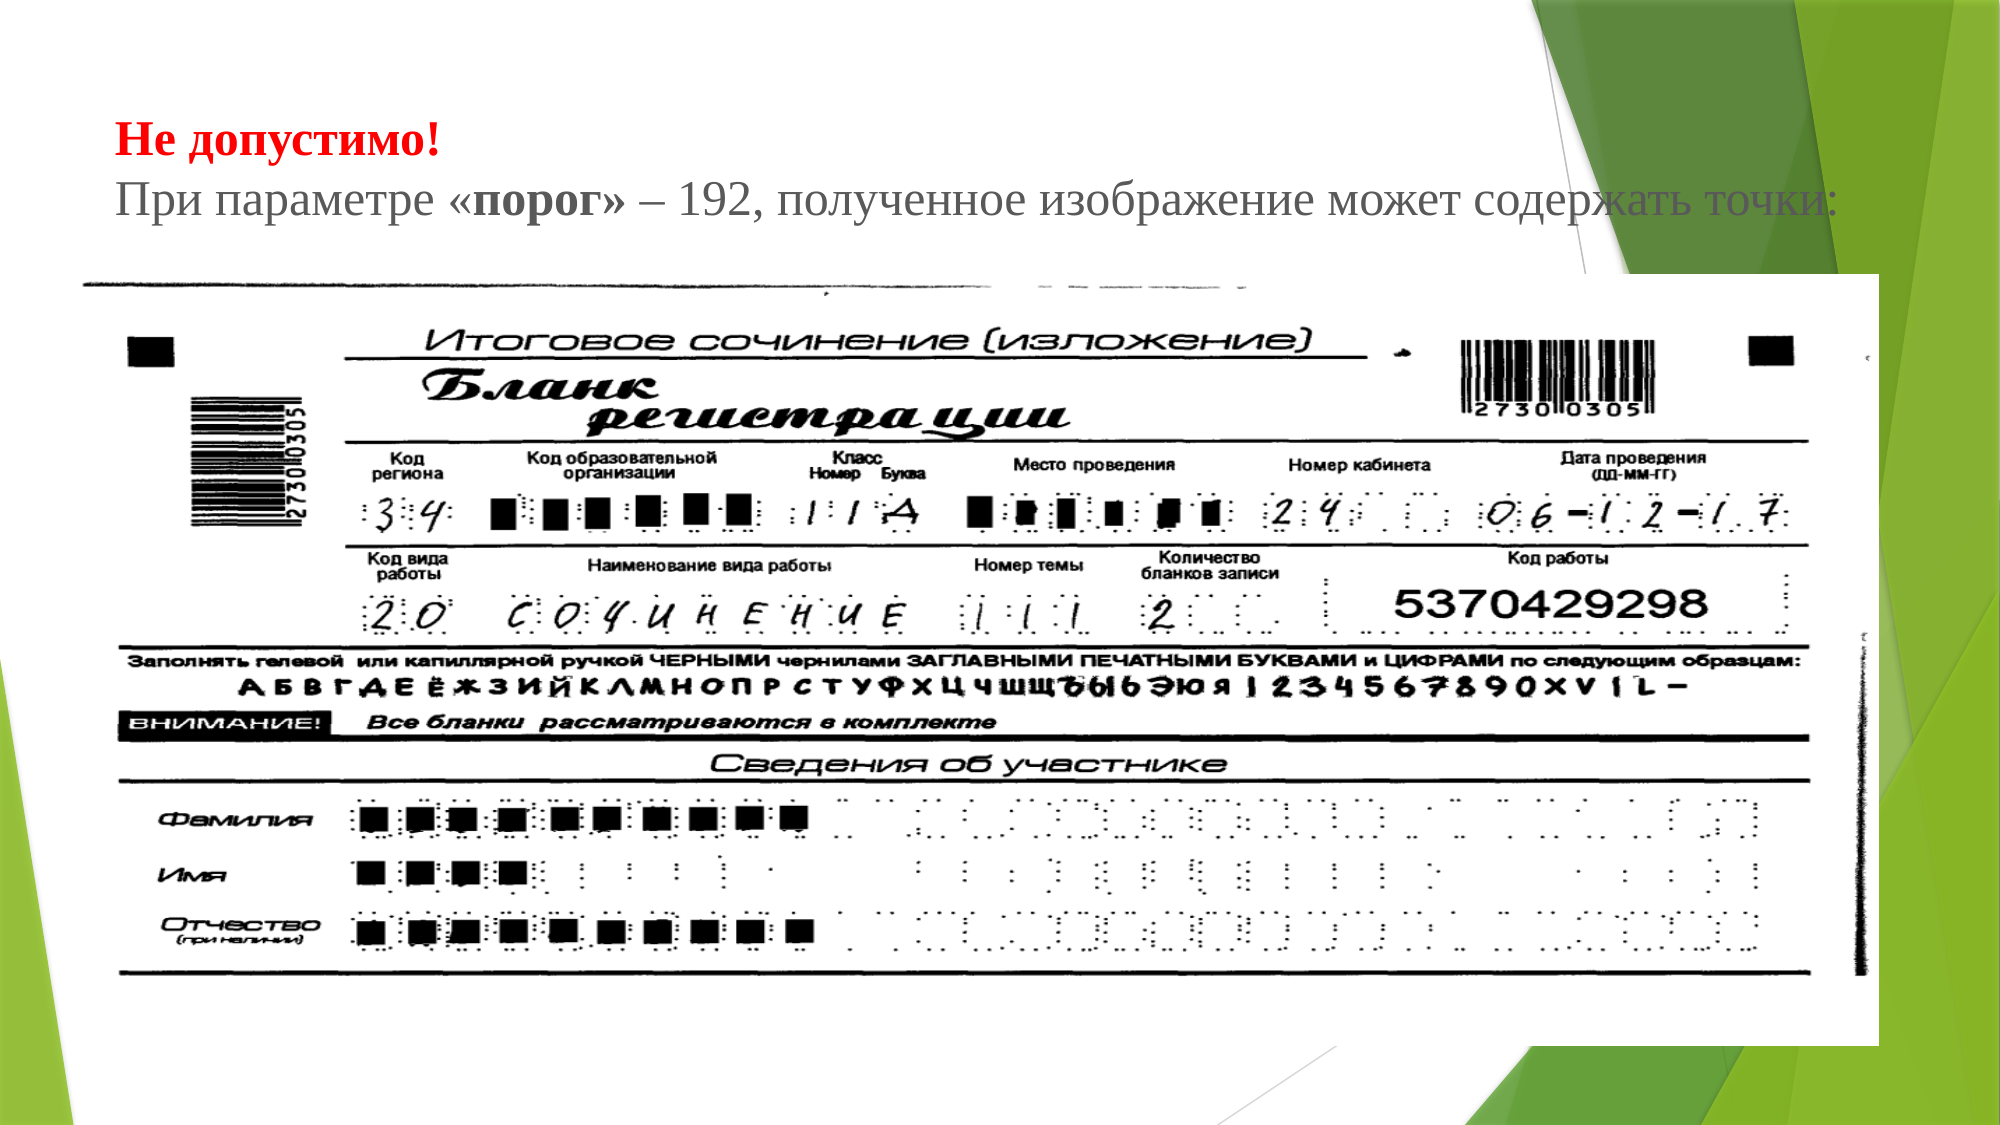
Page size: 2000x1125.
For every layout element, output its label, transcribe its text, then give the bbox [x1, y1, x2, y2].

title Не допустимо! При параметре «порог» – 192, полученное изображение может содержать точки: [99, 38, 1900, 263]
picture [65, 274, 1880, 1047]
